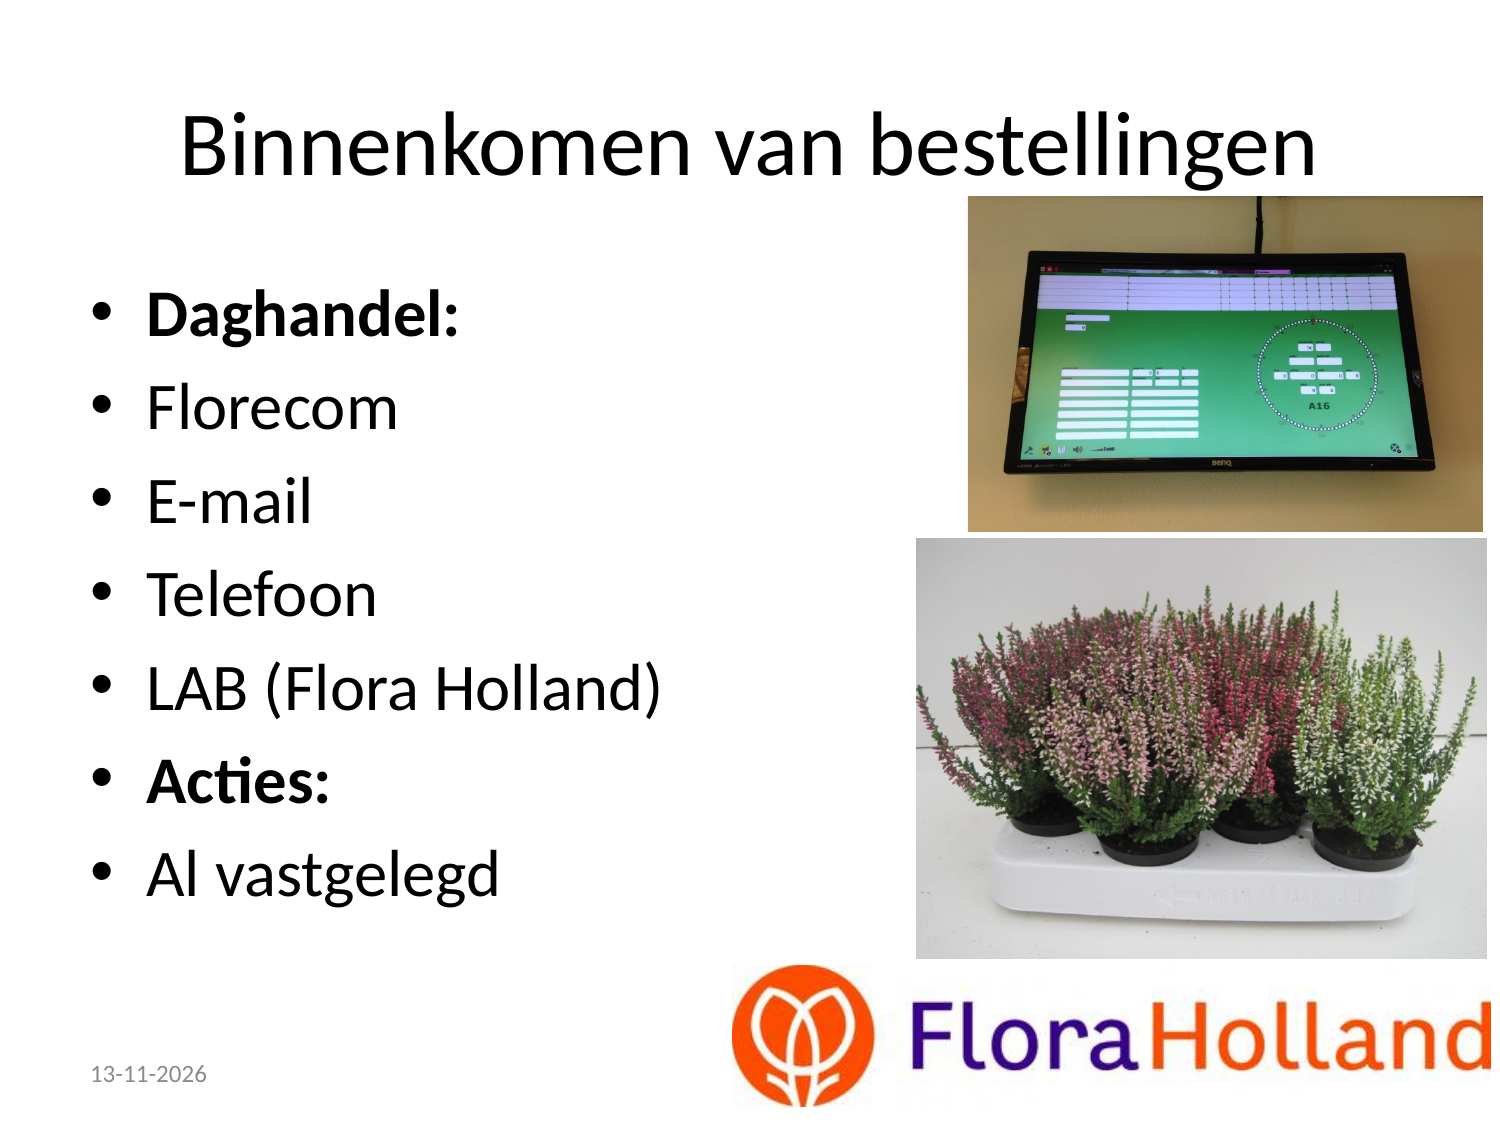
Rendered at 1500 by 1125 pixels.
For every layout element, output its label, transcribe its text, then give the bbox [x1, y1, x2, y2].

title Binnenkomen van bestellingen [75, 45, 1425, 233]
picture [967, 195, 1484, 532]
picture [915, 538, 1487, 960]
picture [731, 964, 1492, 1107]
list Daghandel: Florecom E-mail Telefoon LAB (Flora Holland) Acties: Al vastgelegd [75, 262, 963, 1005]
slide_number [75, 1042, 425, 1103]
